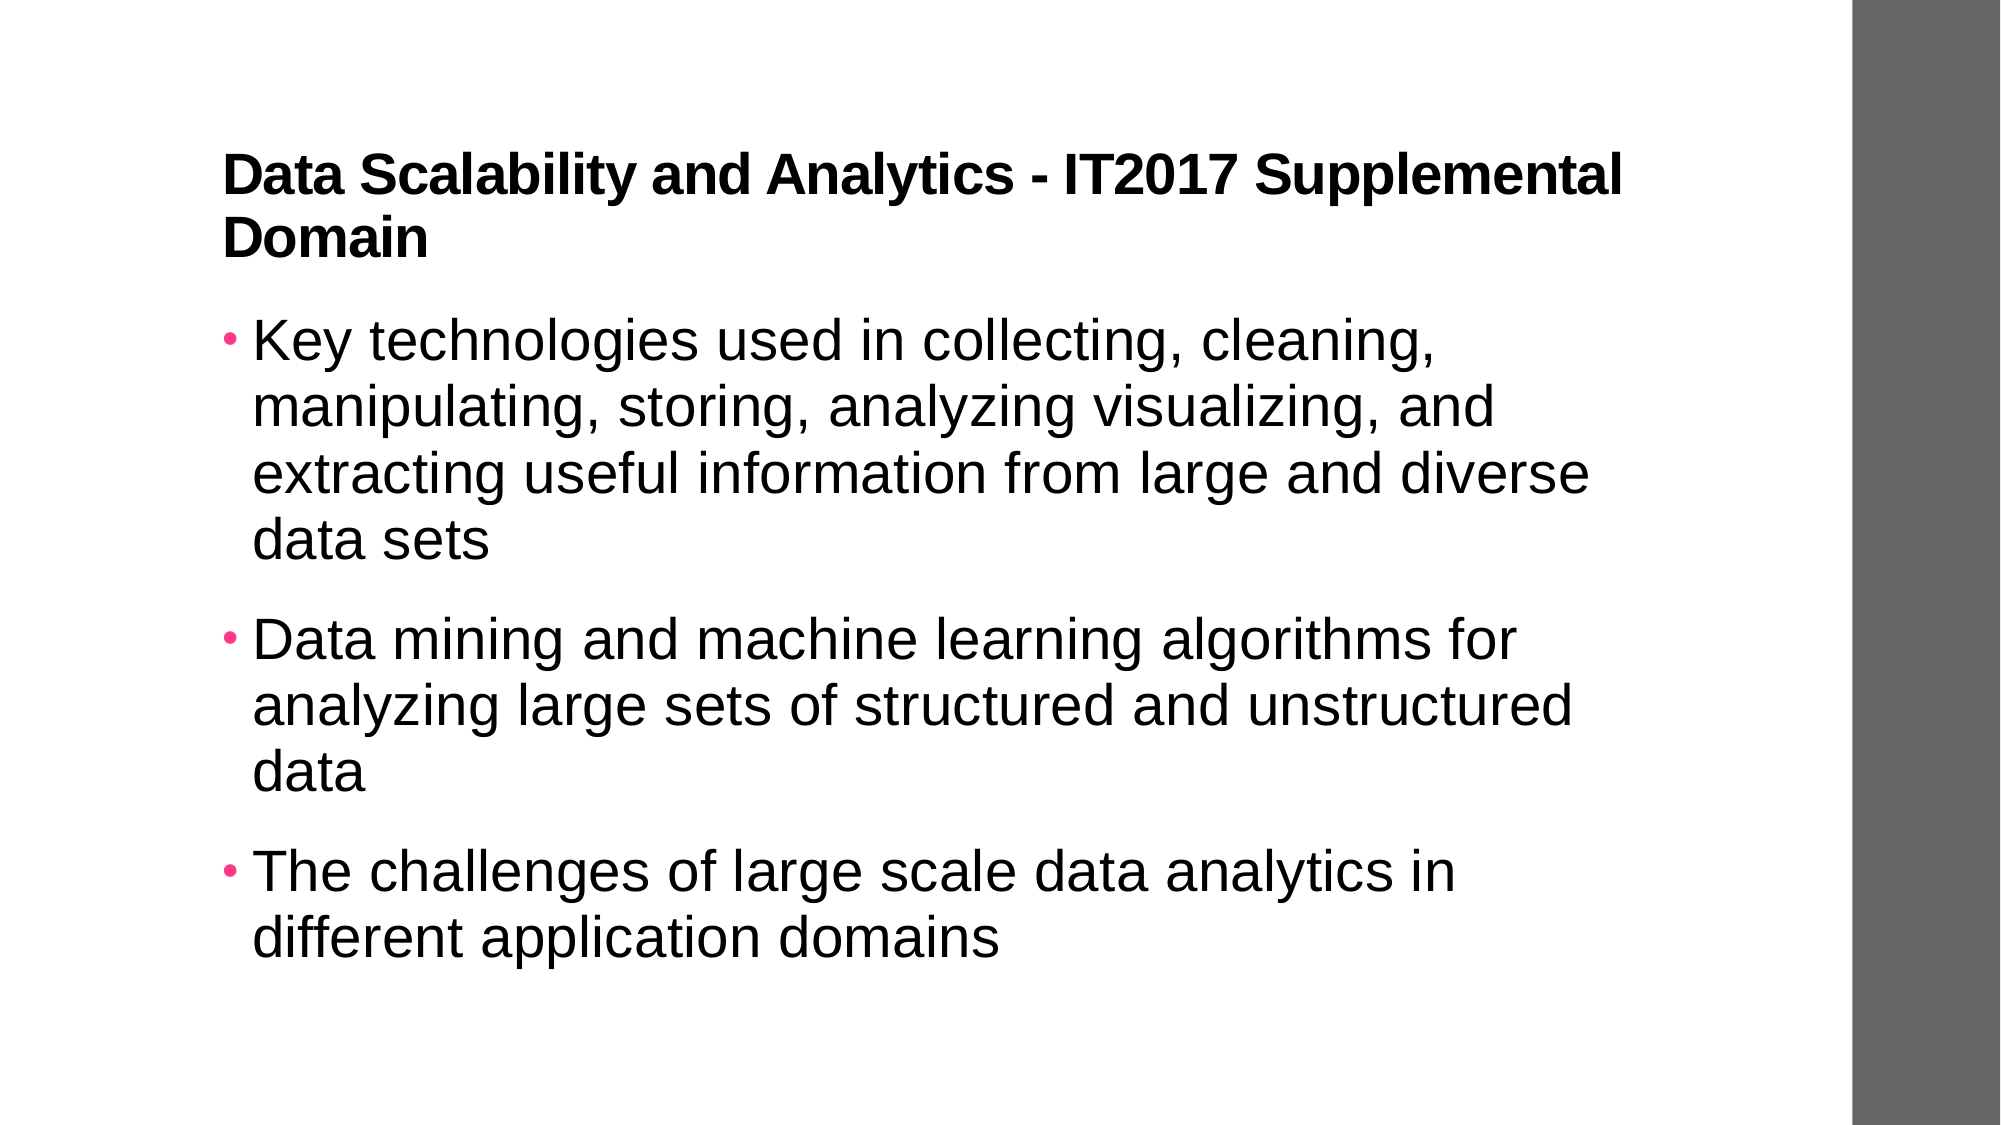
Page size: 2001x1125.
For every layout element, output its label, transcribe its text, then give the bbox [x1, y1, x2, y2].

list Key technologies used in collecting, cleaning, manipulating, storing, analyzing visualizing, and extracting useful information from large and diverse data sets Data mining and machine learning algorithms for analyzing large sets of structured and unstructured data The challenges of large scale data analytics in different application domains [206, 299, 1617, 1014]
title Data Scalability and Analytics - IT2017 Supplemental Domain [206, 43, 1797, 278]
